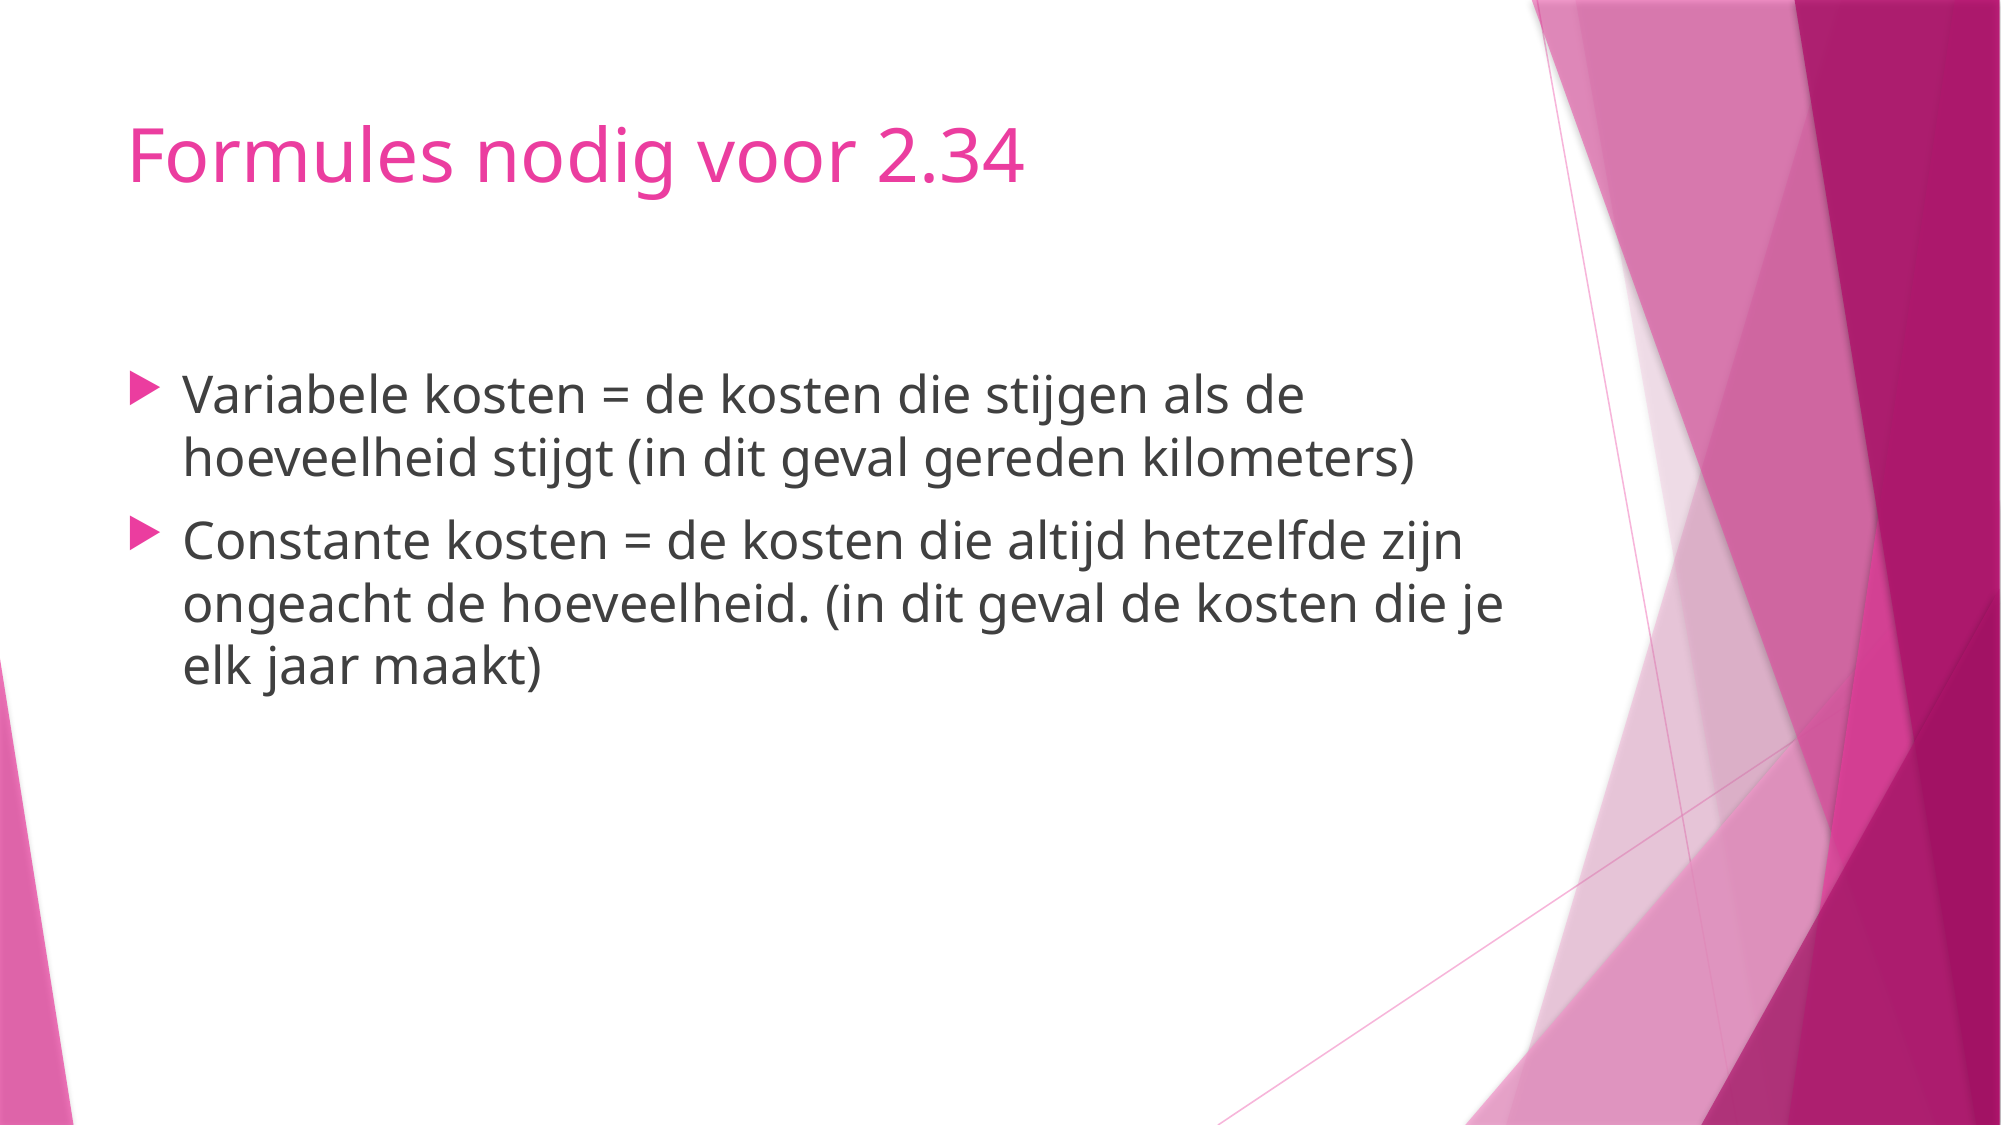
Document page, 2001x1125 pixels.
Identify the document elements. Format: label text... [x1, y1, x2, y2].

title Formules nodig voor 2.34 [111, 99, 1522, 317]
list Variabele kosten = de kosten die stijgen als de hoeveelheid stijgt (in dit geval gereden kilometers) Constante kosten = de kosten die altijd hetzelfde zijn ongeacht de hoeveelheid. (in dit geval de kosten die je elk jaar maakt) [111, 354, 1522, 992]
